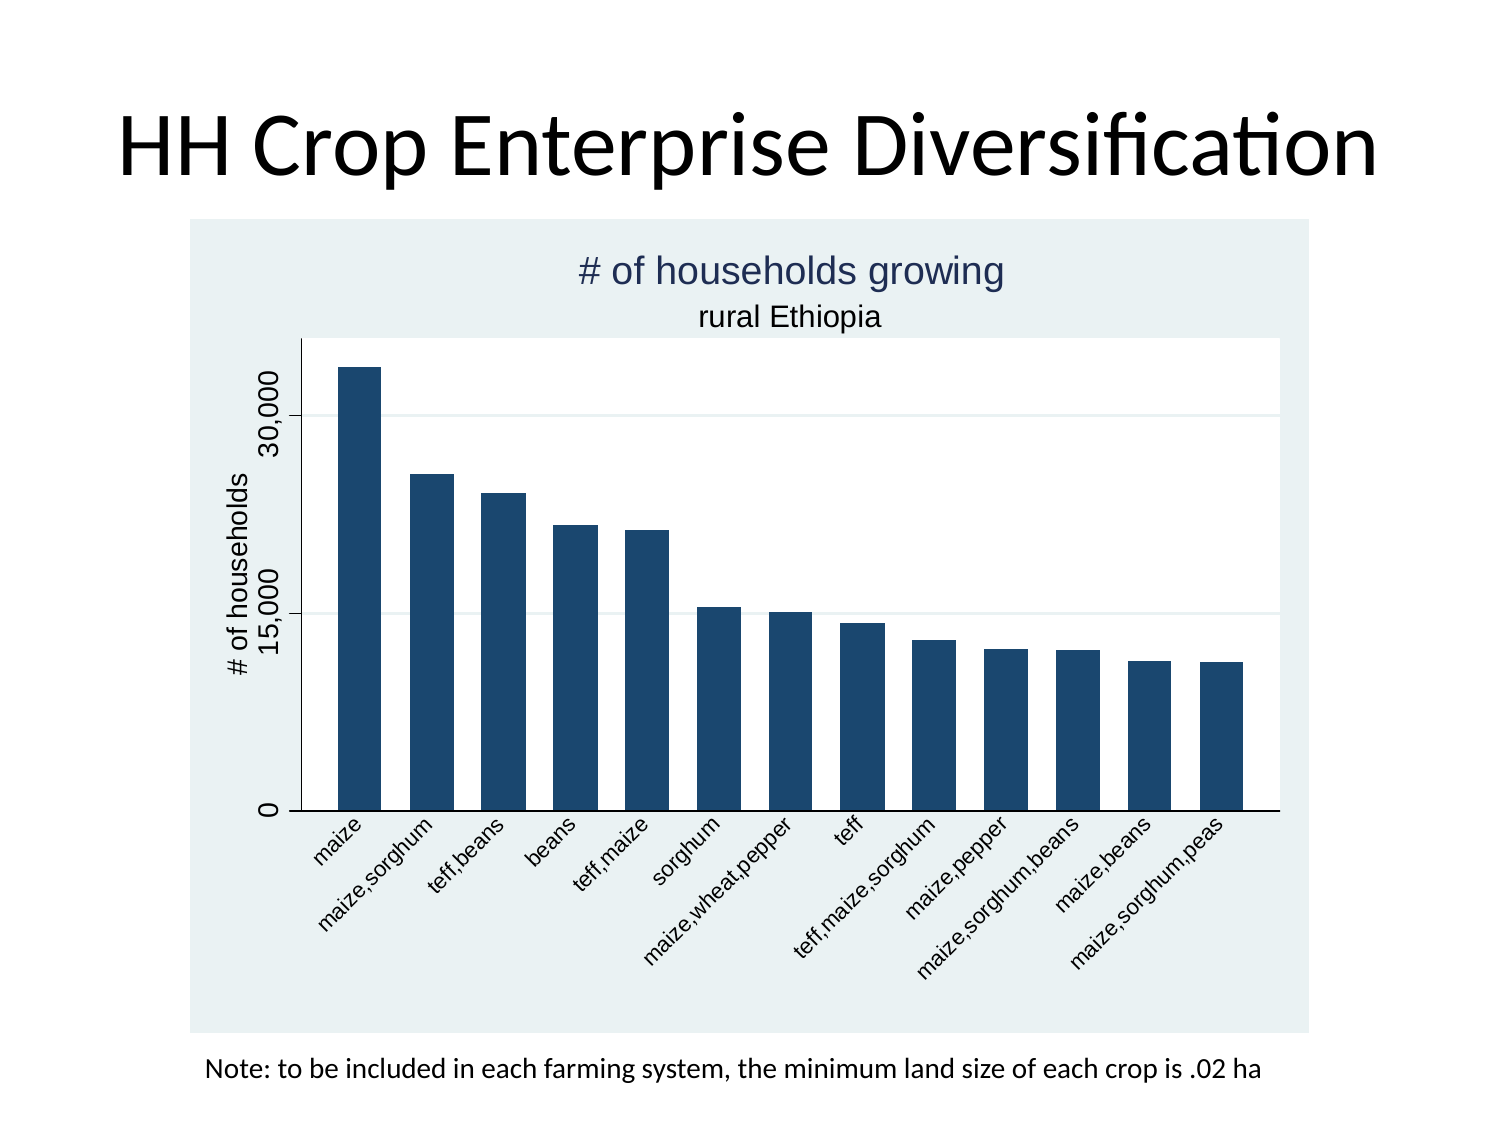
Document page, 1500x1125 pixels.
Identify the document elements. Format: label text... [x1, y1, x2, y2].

title HH Crop Enterprise Diversification [75, 45, 1425, 233]
text_box Note: to be included in each farming system, the minimum land size of each crop is .02 ha [190, 1051, 1303, 1093]
picture [180, 209, 1319, 1043]
